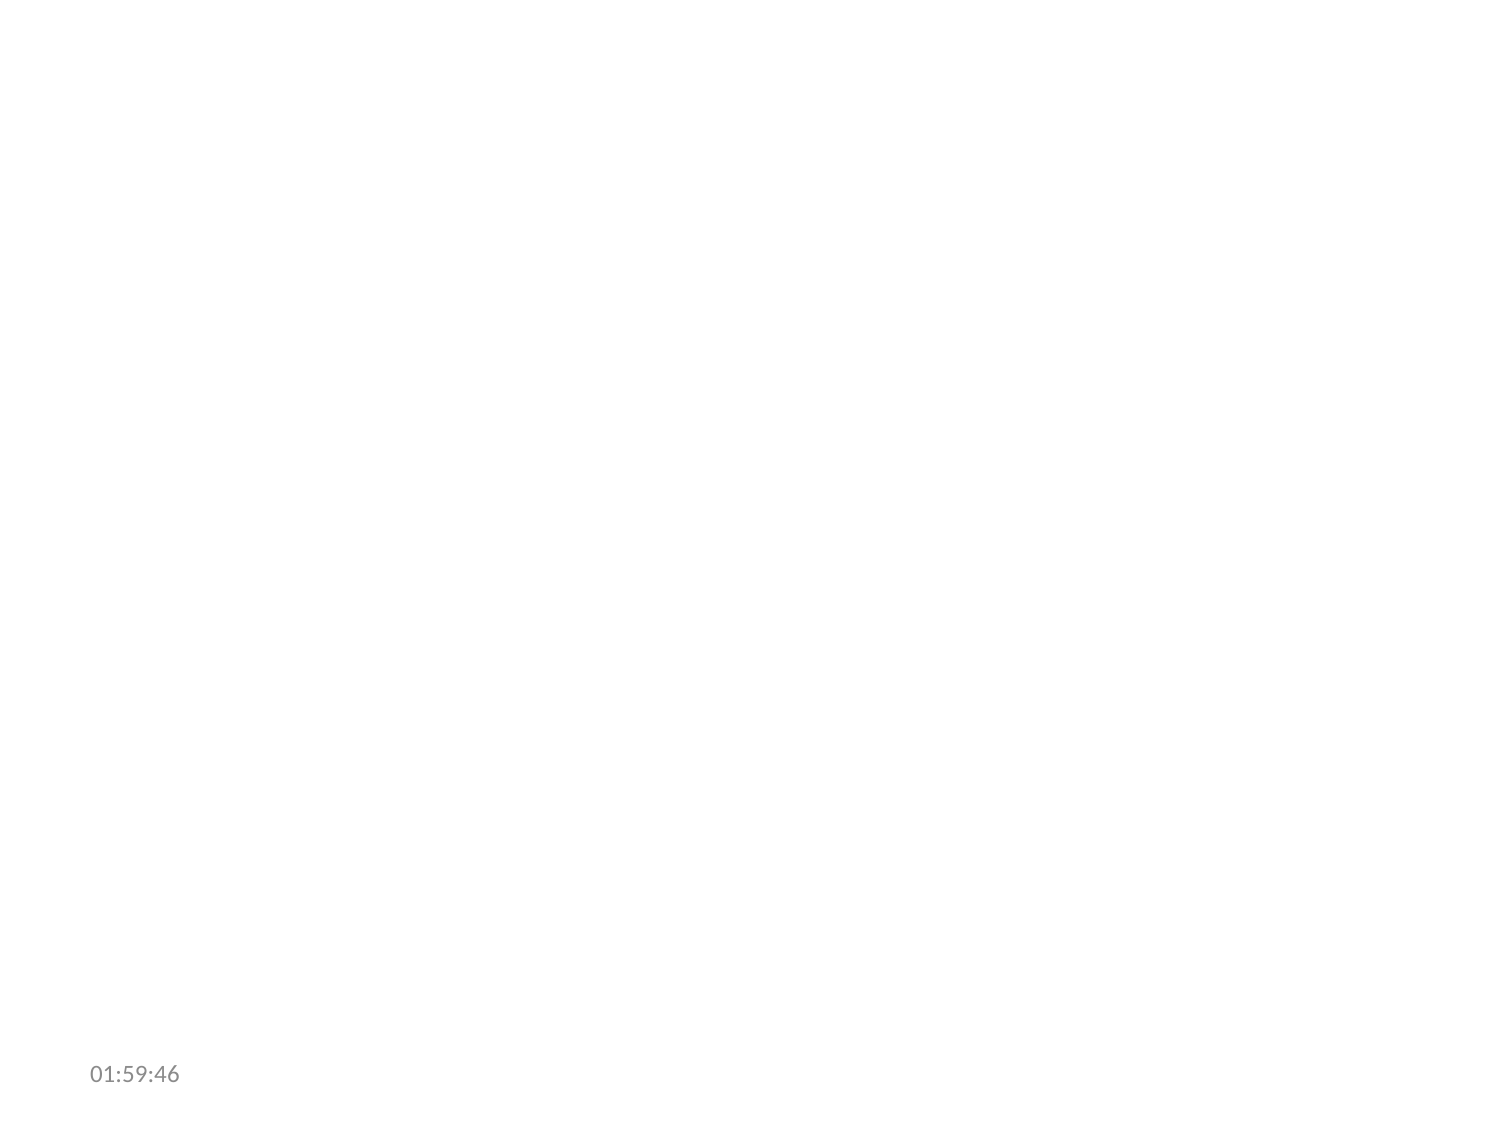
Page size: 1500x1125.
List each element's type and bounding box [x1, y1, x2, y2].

slide_number [75, 1042, 425, 1103]
